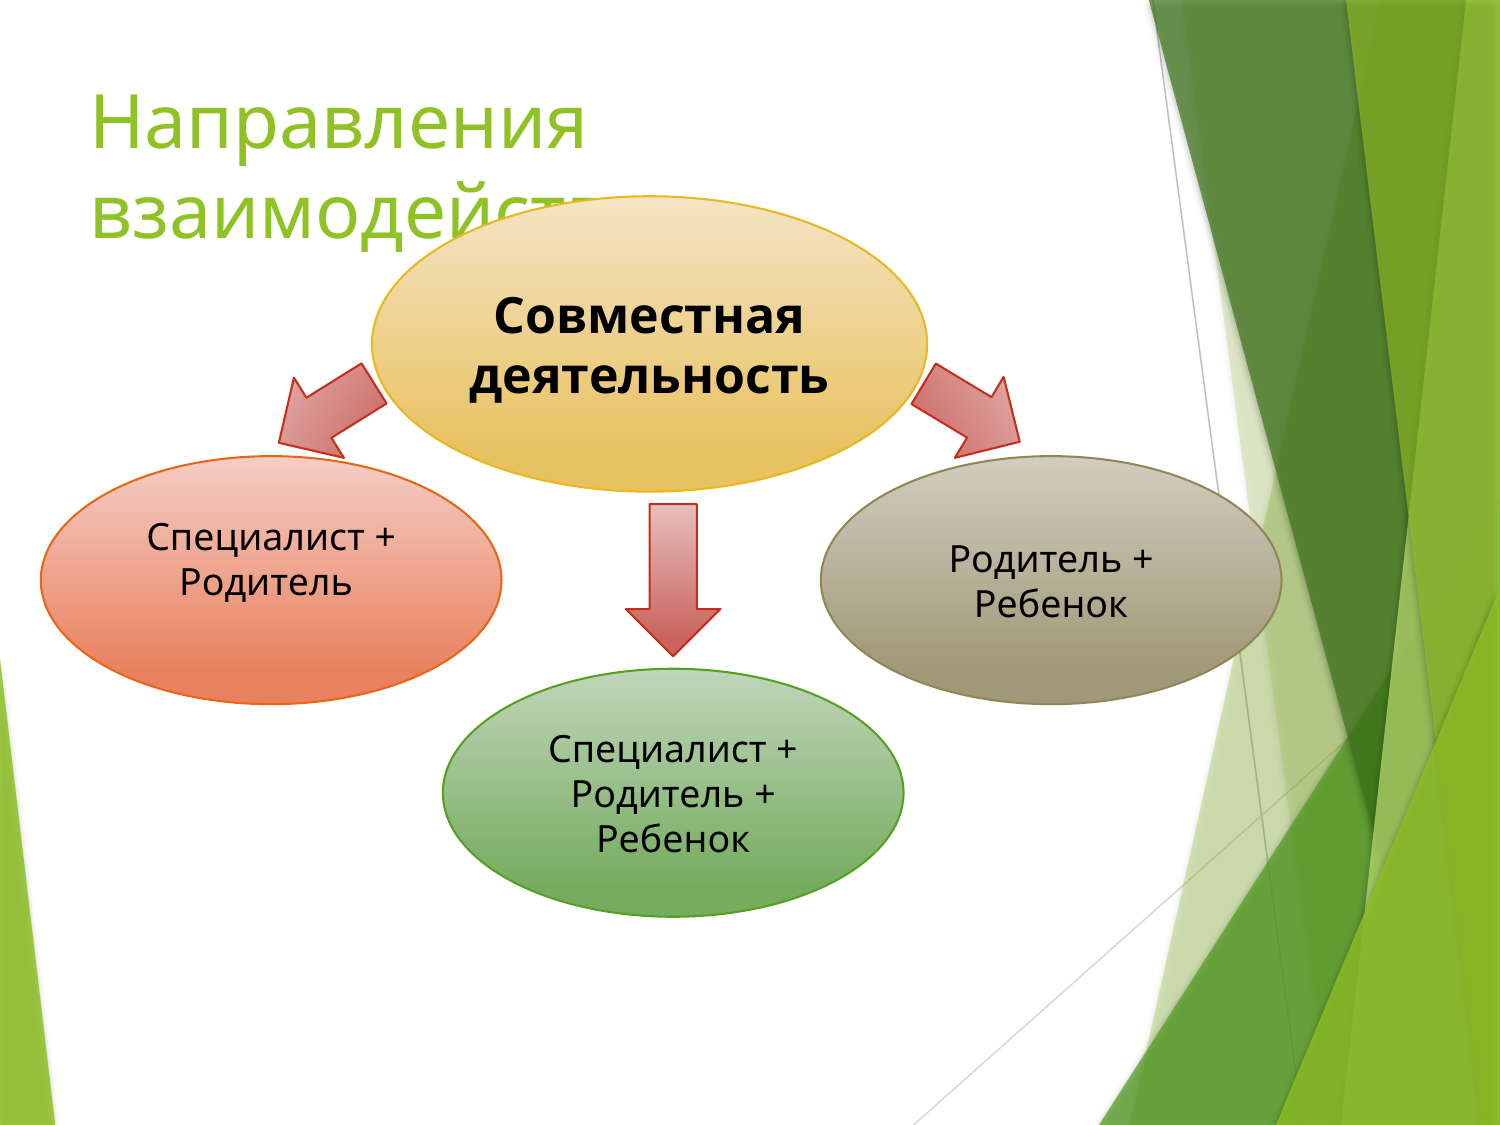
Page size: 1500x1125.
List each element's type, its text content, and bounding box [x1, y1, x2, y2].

text_box [910, 362, 1021, 459]
text_box Совместная деятельность [370, 195, 929, 493]
text_box Родитель + Ребенок [819, 455, 1283, 706]
title Направления взаимодействия [74, 66, 1178, 283]
text_box [277, 362, 388, 459]
text_box Специалист + Родитель [39, 455, 503, 706]
text_box [624, 503, 722, 658]
text_box Специалист + Родитель + Ребенок [441, 667, 905, 918]
